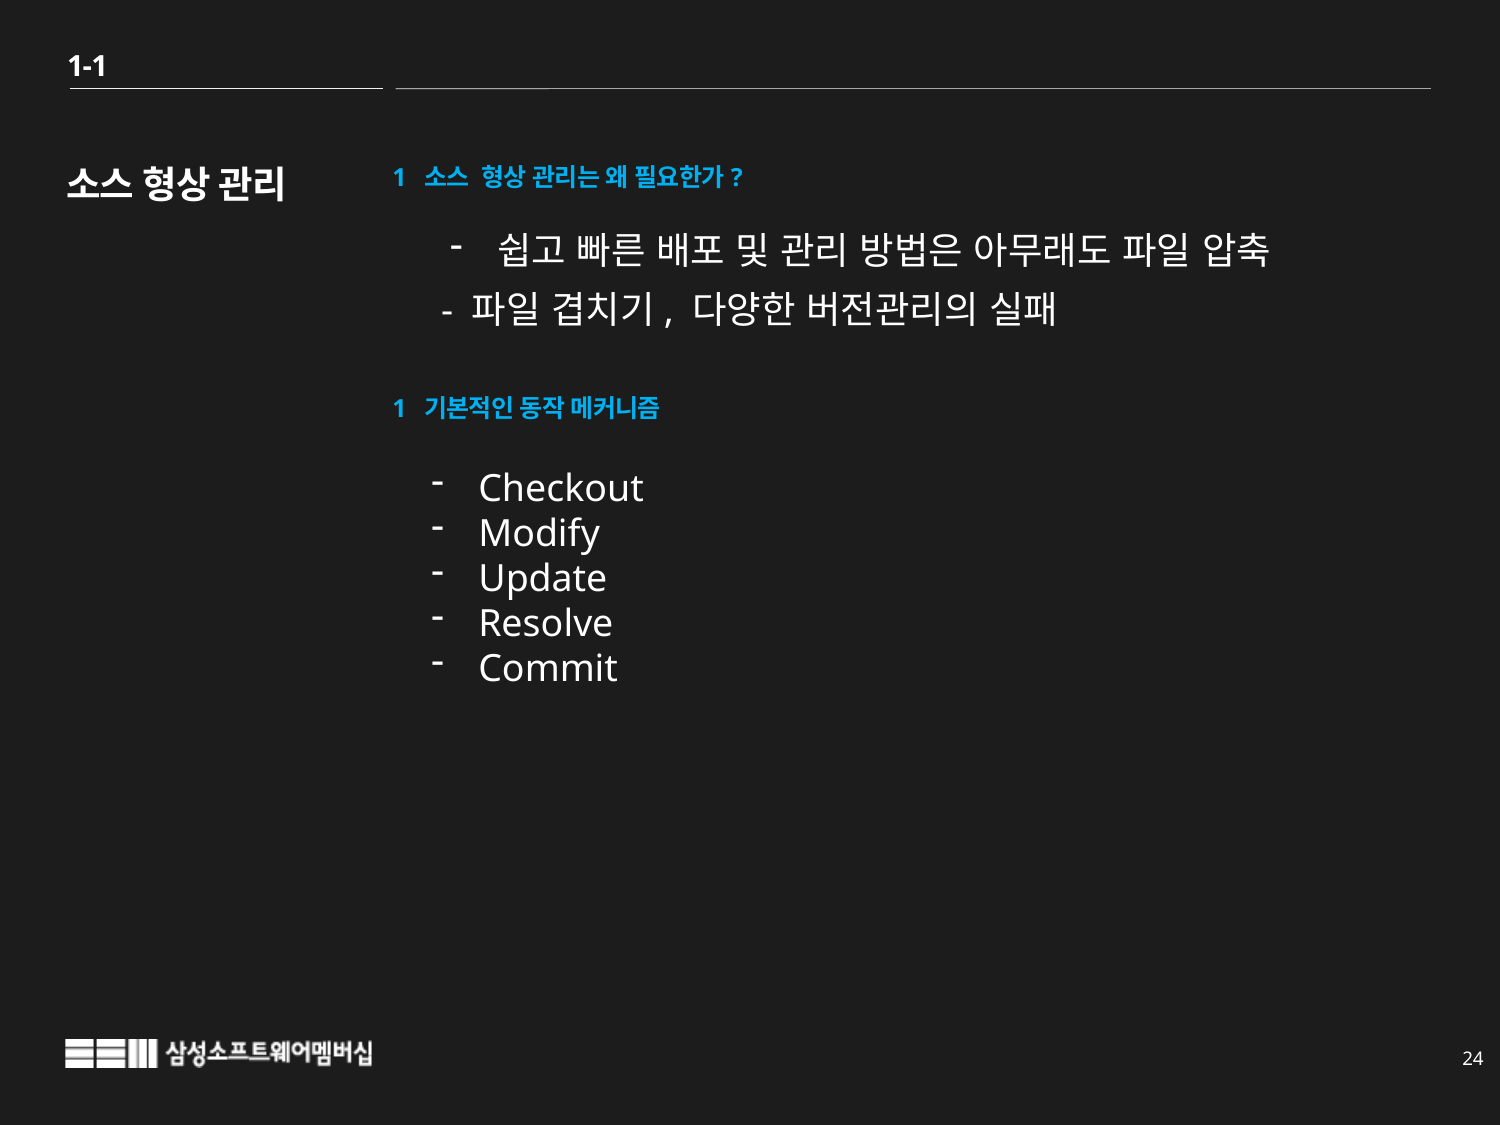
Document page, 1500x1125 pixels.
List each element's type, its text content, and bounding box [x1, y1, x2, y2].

picture [64, 1039, 375, 1068]
text_box Checkout Modify Update Resolve Commit [416, 456, 659, 696]
text_box 24 [1377, 1039, 1499, 1080]
text_box 1 기본적인 동작 메커니즘 [377, 385, 803, 430]
text_box 1-1 [52, 39, 123, 90]
text_box 1 소스 형상 관리는 왜 필요한가? [377, 154, 803, 199]
text_box 쉽고 빠른 배포 및 관리 방법은 아무래도 파일 압축 [435, 219, 1287, 280]
text_box - 파일 겹치기, 다양한 버전관리의 실패 [426, 278, 1074, 339]
text_box 소스 형상 관리 [51, 149, 338, 214]
